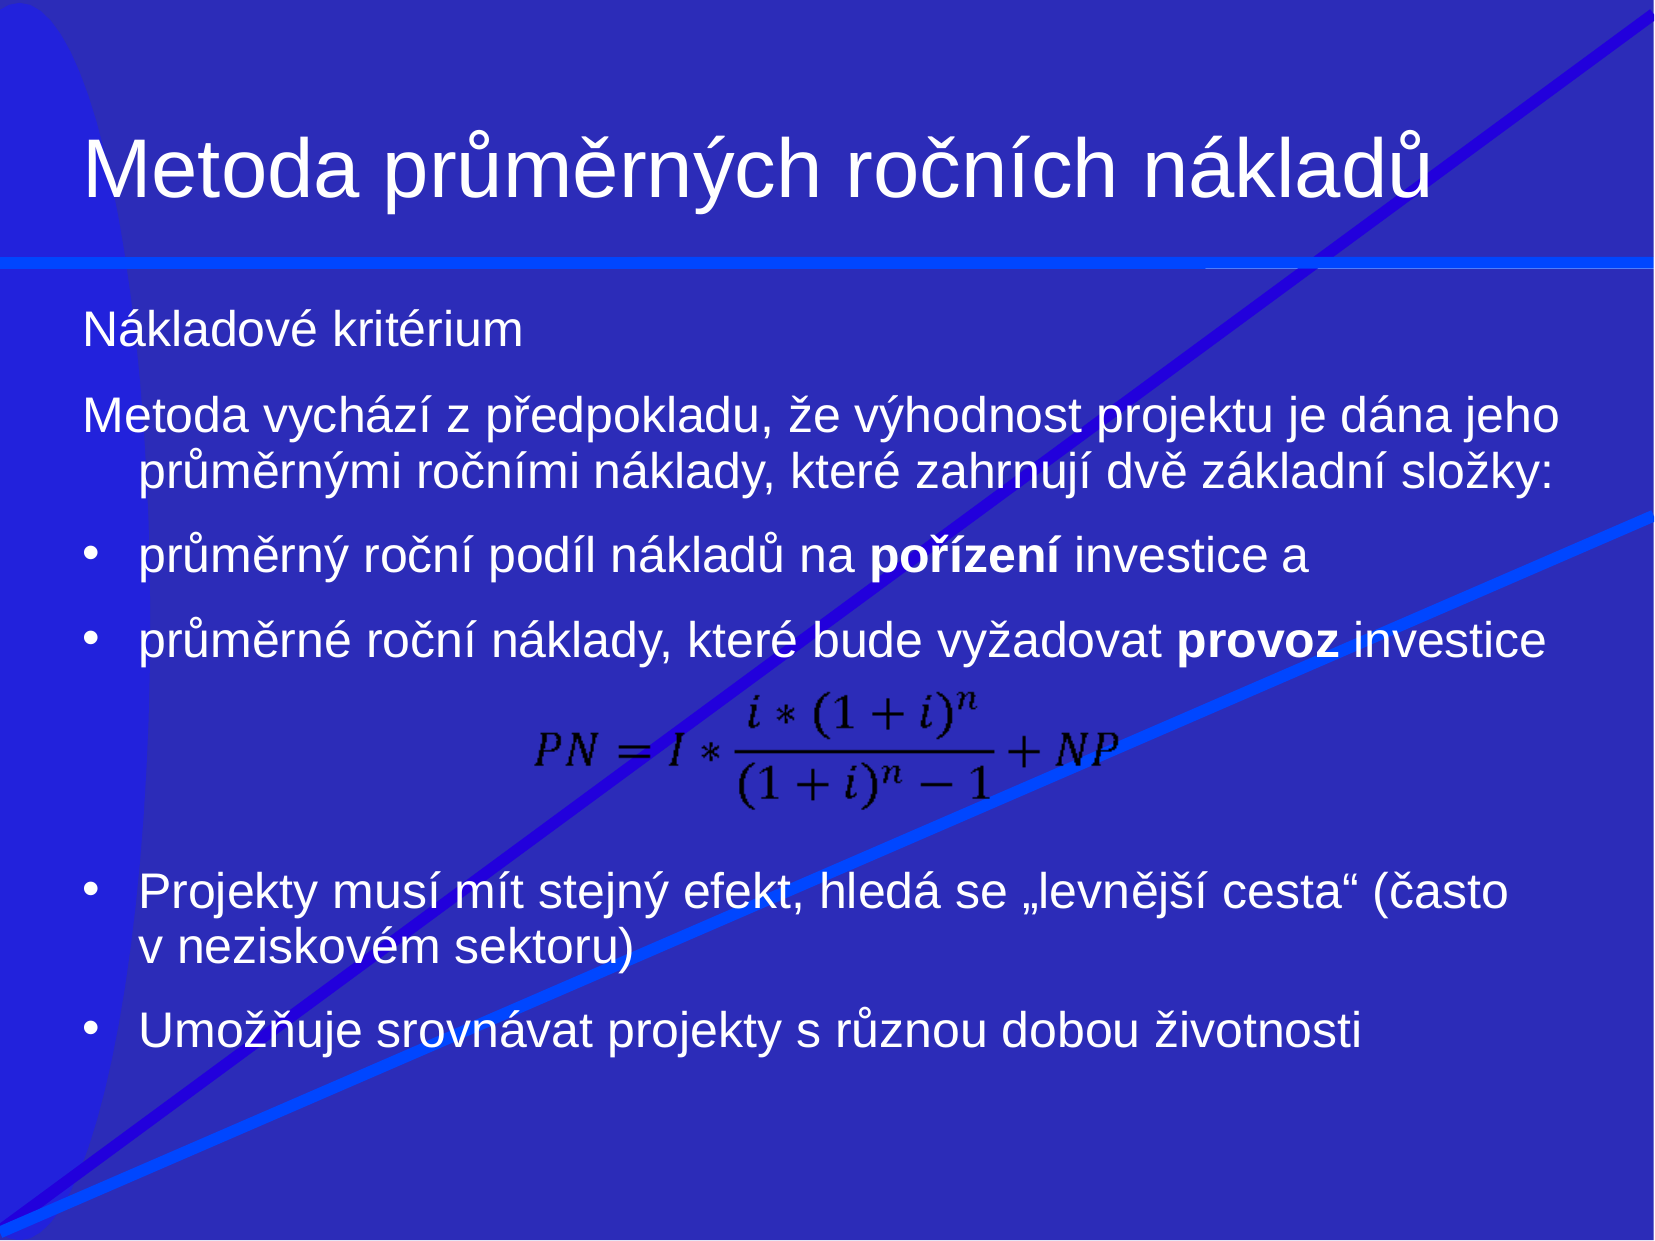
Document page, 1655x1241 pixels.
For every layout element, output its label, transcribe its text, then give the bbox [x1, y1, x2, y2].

title Metoda průměrných ročních nákladů [80, 67, 1574, 321]
text_box Projekty musí mít stejný efekt, hledá se „levnější cesta“ (často v neziskovém sektoru) Umožňuje srovnávat projekty s různou dobou životnosti [80, 862, 1549, 1058]
text_box Nákladové kritérium Metoda vychází z předpokladu, že výhodnost projektu je dána jeho průměrnými ročními náklady, které zahrnují dvě základní složky: průměrný roční podíl nákladů na pořízení investice a průměrné roční náklady, které bude vyžadovat provoz investice [80, 296, 1564, 668]
text_box [533, 686, 1123, 821]
